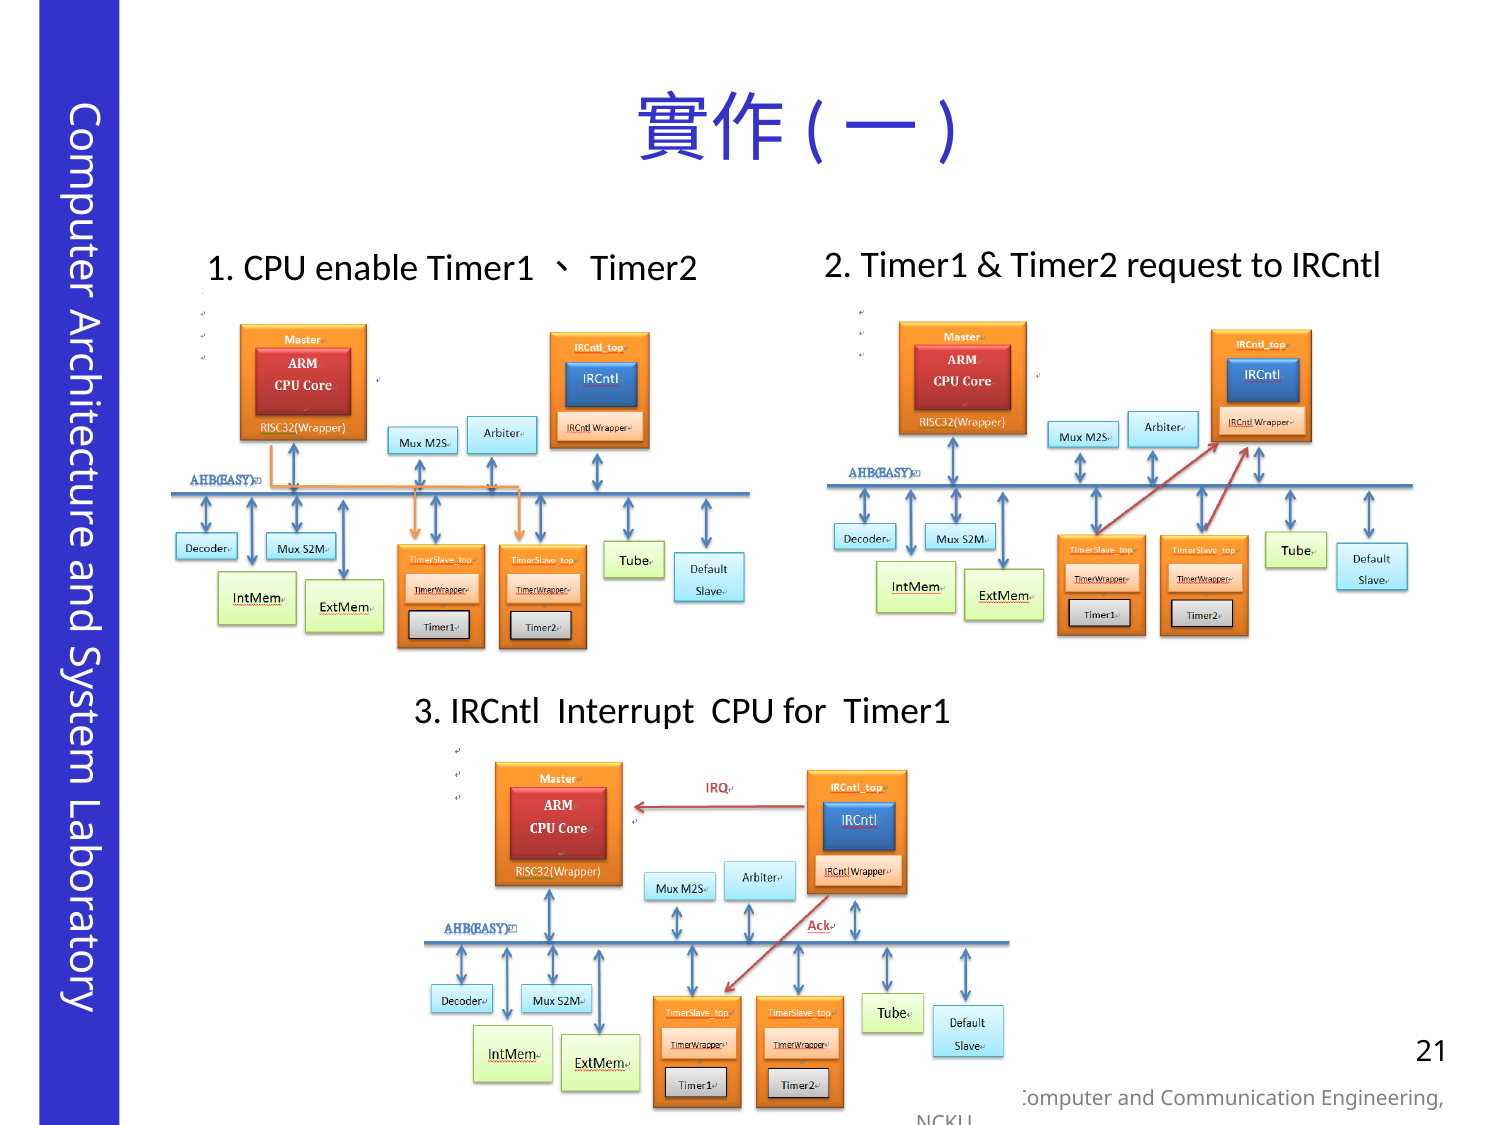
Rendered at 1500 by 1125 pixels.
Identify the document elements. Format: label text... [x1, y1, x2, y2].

picture [424, 739, 1024, 1114]
text_box 3. IRCntl Interrupt CPU for Timer1 [398, 679, 1049, 739]
title 實作(一) [135, 30, 1460, 219]
text_box 1. CPU enable Timer1、Timer2 [191, 235, 724, 292]
text_box 2. Timer1 & Timer2 request to IRCntl [809, 233, 1459, 293]
picture [820, 293, 1424, 651]
picture [170, 293, 759, 657]
slide_number 21 [1151, 1024, 1465, 1101]
